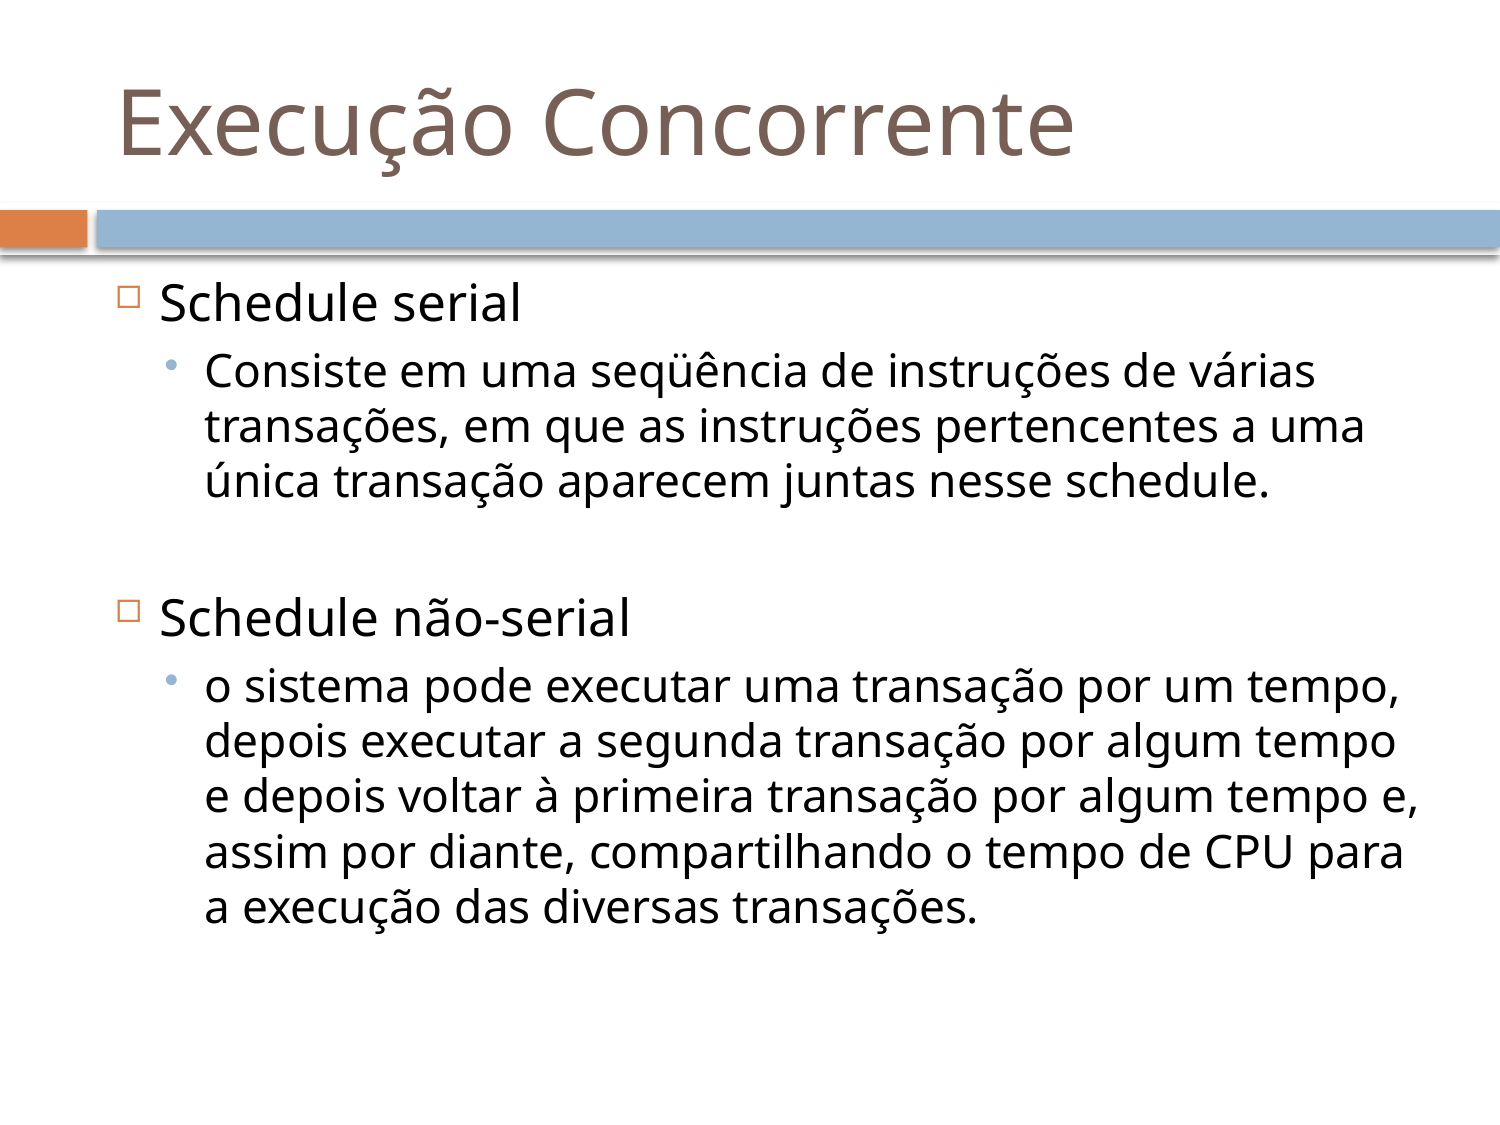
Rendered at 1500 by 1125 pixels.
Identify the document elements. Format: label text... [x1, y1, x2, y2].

title Execução Concorrente [100, 37, 1438, 200]
list Schedule serial Consiste em uma seqüência de instruções de várias transações, em que as instruções pertencentes a uma única transação aparecem juntas nesse schedule. Schedule não-serial o sistema pode executar uma transação por um tempo, depois executar a segunda transação por algum tempo e depois voltar à primeira transação por algum tempo e, assim por diante, compartilhando o tempo de CPU para a execução das diversas transações. [100, 262, 1438, 1000]
